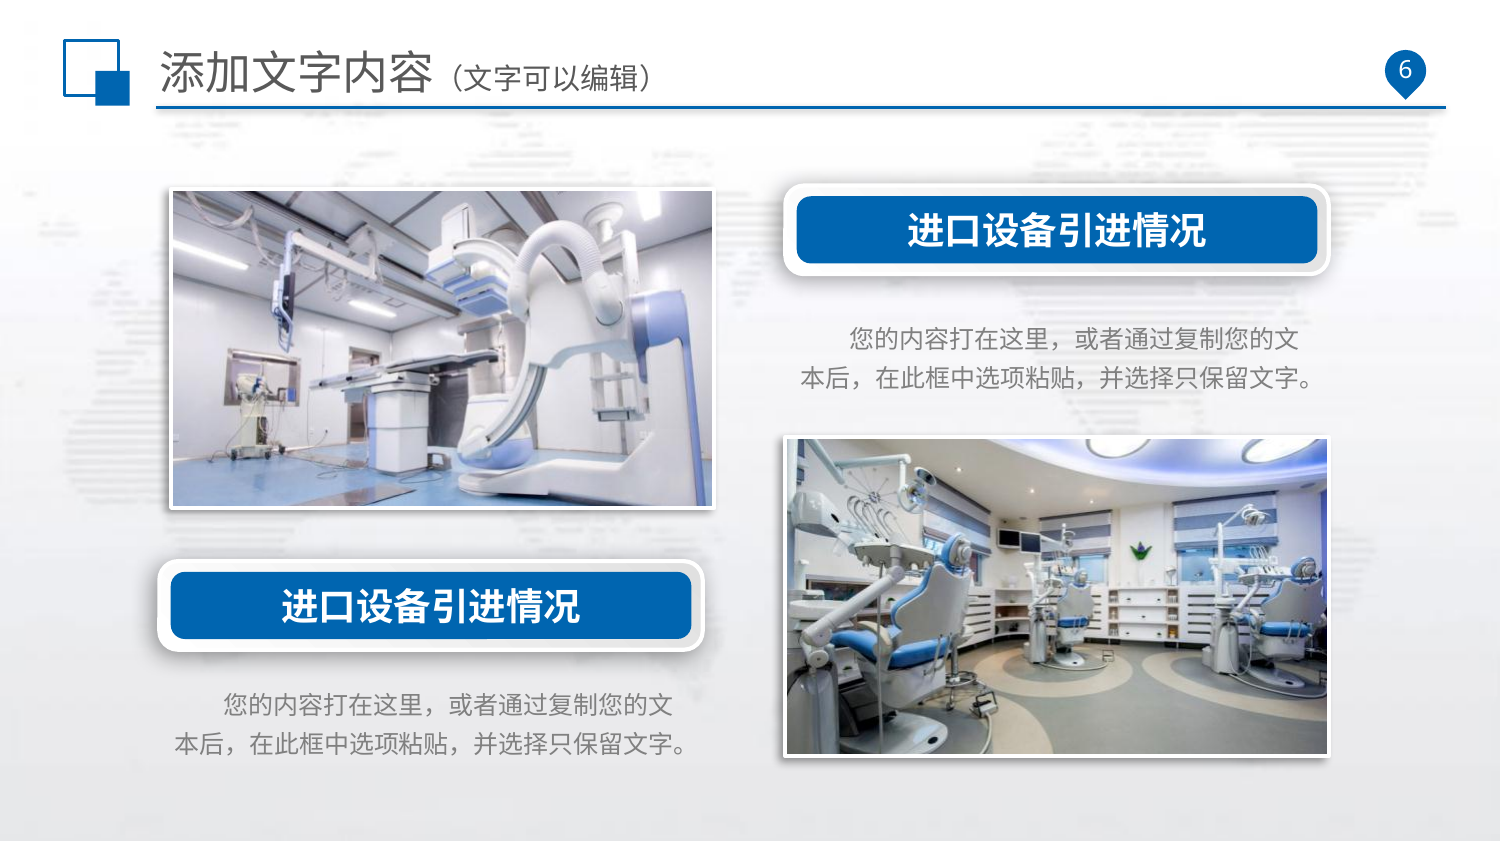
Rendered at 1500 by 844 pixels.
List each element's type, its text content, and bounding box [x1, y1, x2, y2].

text_box [783, 435, 1331, 758]
picture [0, 0, 1500, 841]
title 添加文字内容（文字可以编辑） [148, 43, 1117, 99]
text_box 您的内容打在这里，或者通过复制您的文本后，在此框中选项粘贴，并选择只保留文字。 [785, 307, 1329, 400]
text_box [159, 560, 703, 650]
slide_number 6 [1305, 45, 1500, 96]
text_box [785, 185, 1329, 275]
text_box [169, 187, 716, 510]
text_box 您的内容打在这里，或者通过复制您的文本后，在此框中选项粘贴，并选择只保留文字。 [159, 673, 703, 766]
